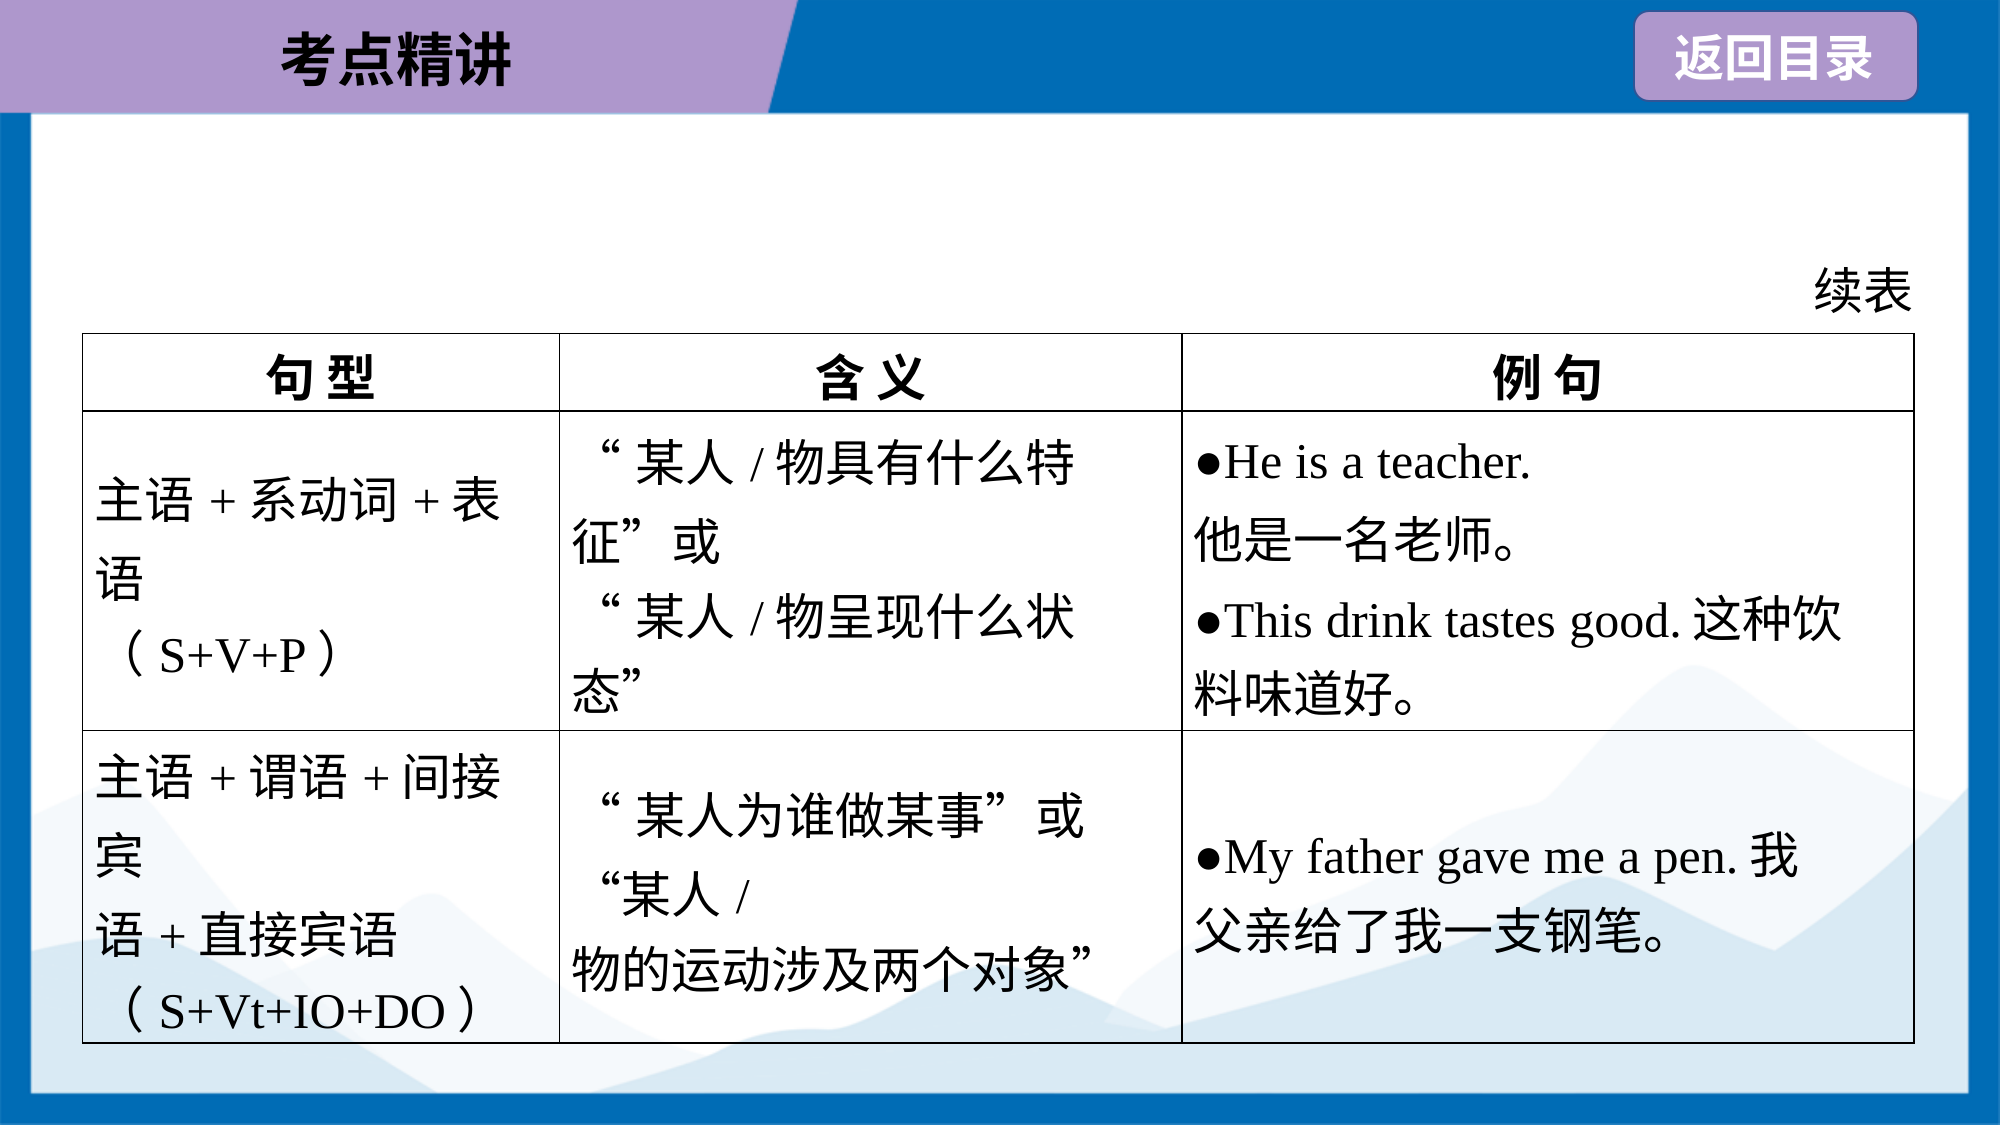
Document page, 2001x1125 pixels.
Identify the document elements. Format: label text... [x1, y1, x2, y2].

table_header 句 型 [83, 334, 559, 410]
table_cell 主语+系动词+表语 （S+V+P） [83, 412, 559, 730]
table_cell ●My father gave me a pen.我 父亲给了我一支钢笔。 [1183, 731, 1913, 1042]
text_box 续表 [1813, 232, 1914, 320]
table_cell “某人为谁做某事”或“某人/ 物的运动涉及两个对象” [560, 731, 1181, 1042]
picture [0, 0, 2000, 1125]
table_cell “某人/物具有什么特征”或 “某人/物呈现什么状态” [560, 412, 1181, 730]
table_header 含 义 [560, 334, 1181, 410]
table_header 例 句 [1183, 334, 1913, 410]
table_cell ●He is a teacher. 他是一名老师。 ●This drink tastes good.这种饮 料味道好。 [1183, 412, 1913, 730]
table_cell 主语+谓语+间接宾 语+直接宾语 （S+Vt+IO+DO） [83, 731, 559, 1042]
